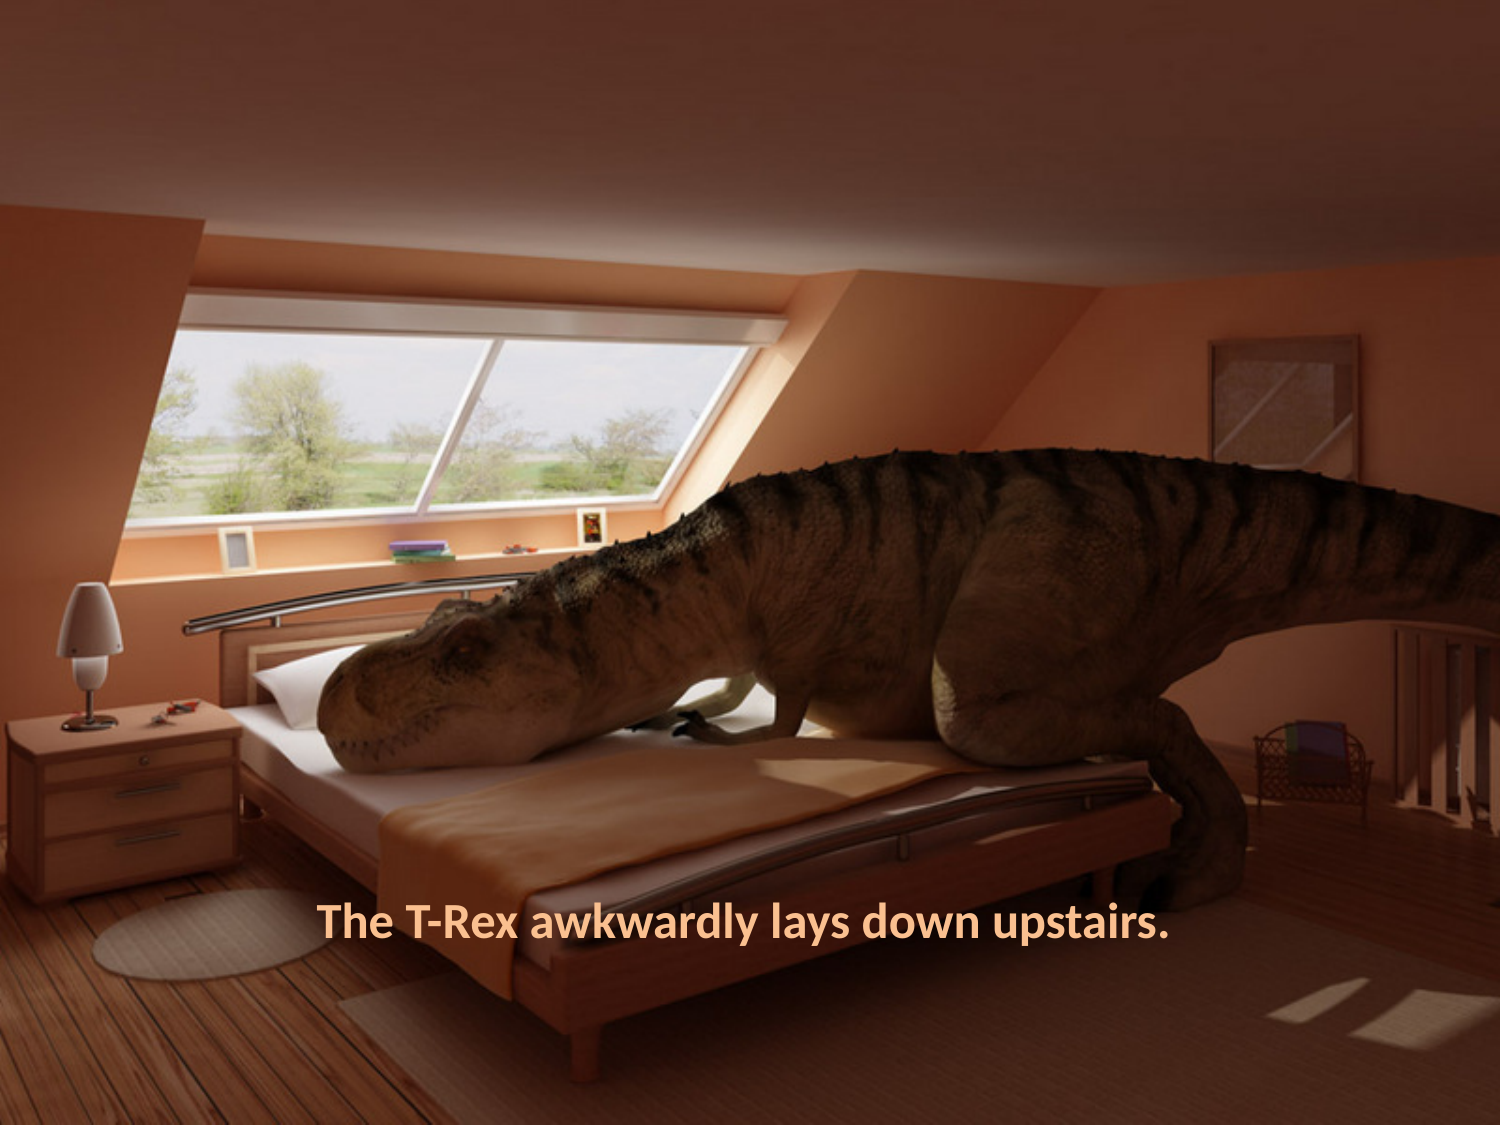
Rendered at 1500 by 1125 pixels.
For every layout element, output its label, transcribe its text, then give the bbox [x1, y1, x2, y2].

picture [0, 0, 1500, 1125]
list The T-Rex awkwardly lays down upstairs. [294, 880, 1194, 1013]
